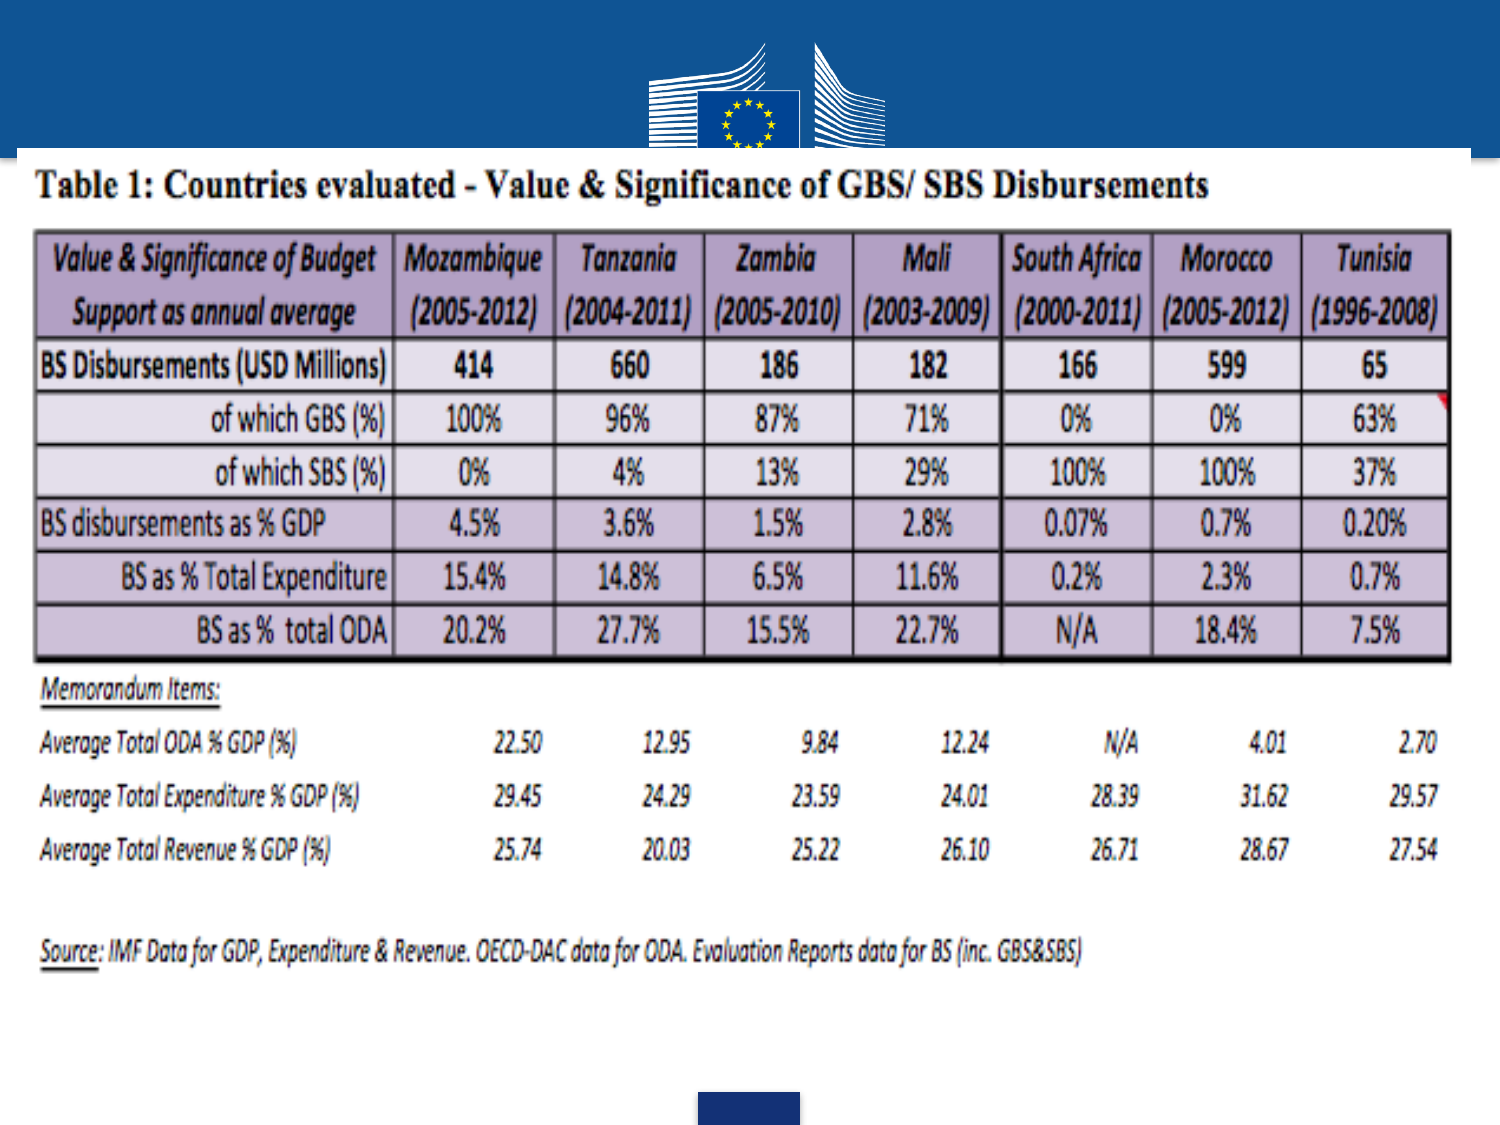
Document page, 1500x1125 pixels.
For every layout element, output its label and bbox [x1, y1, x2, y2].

picture [17, 42, 1471, 988]
